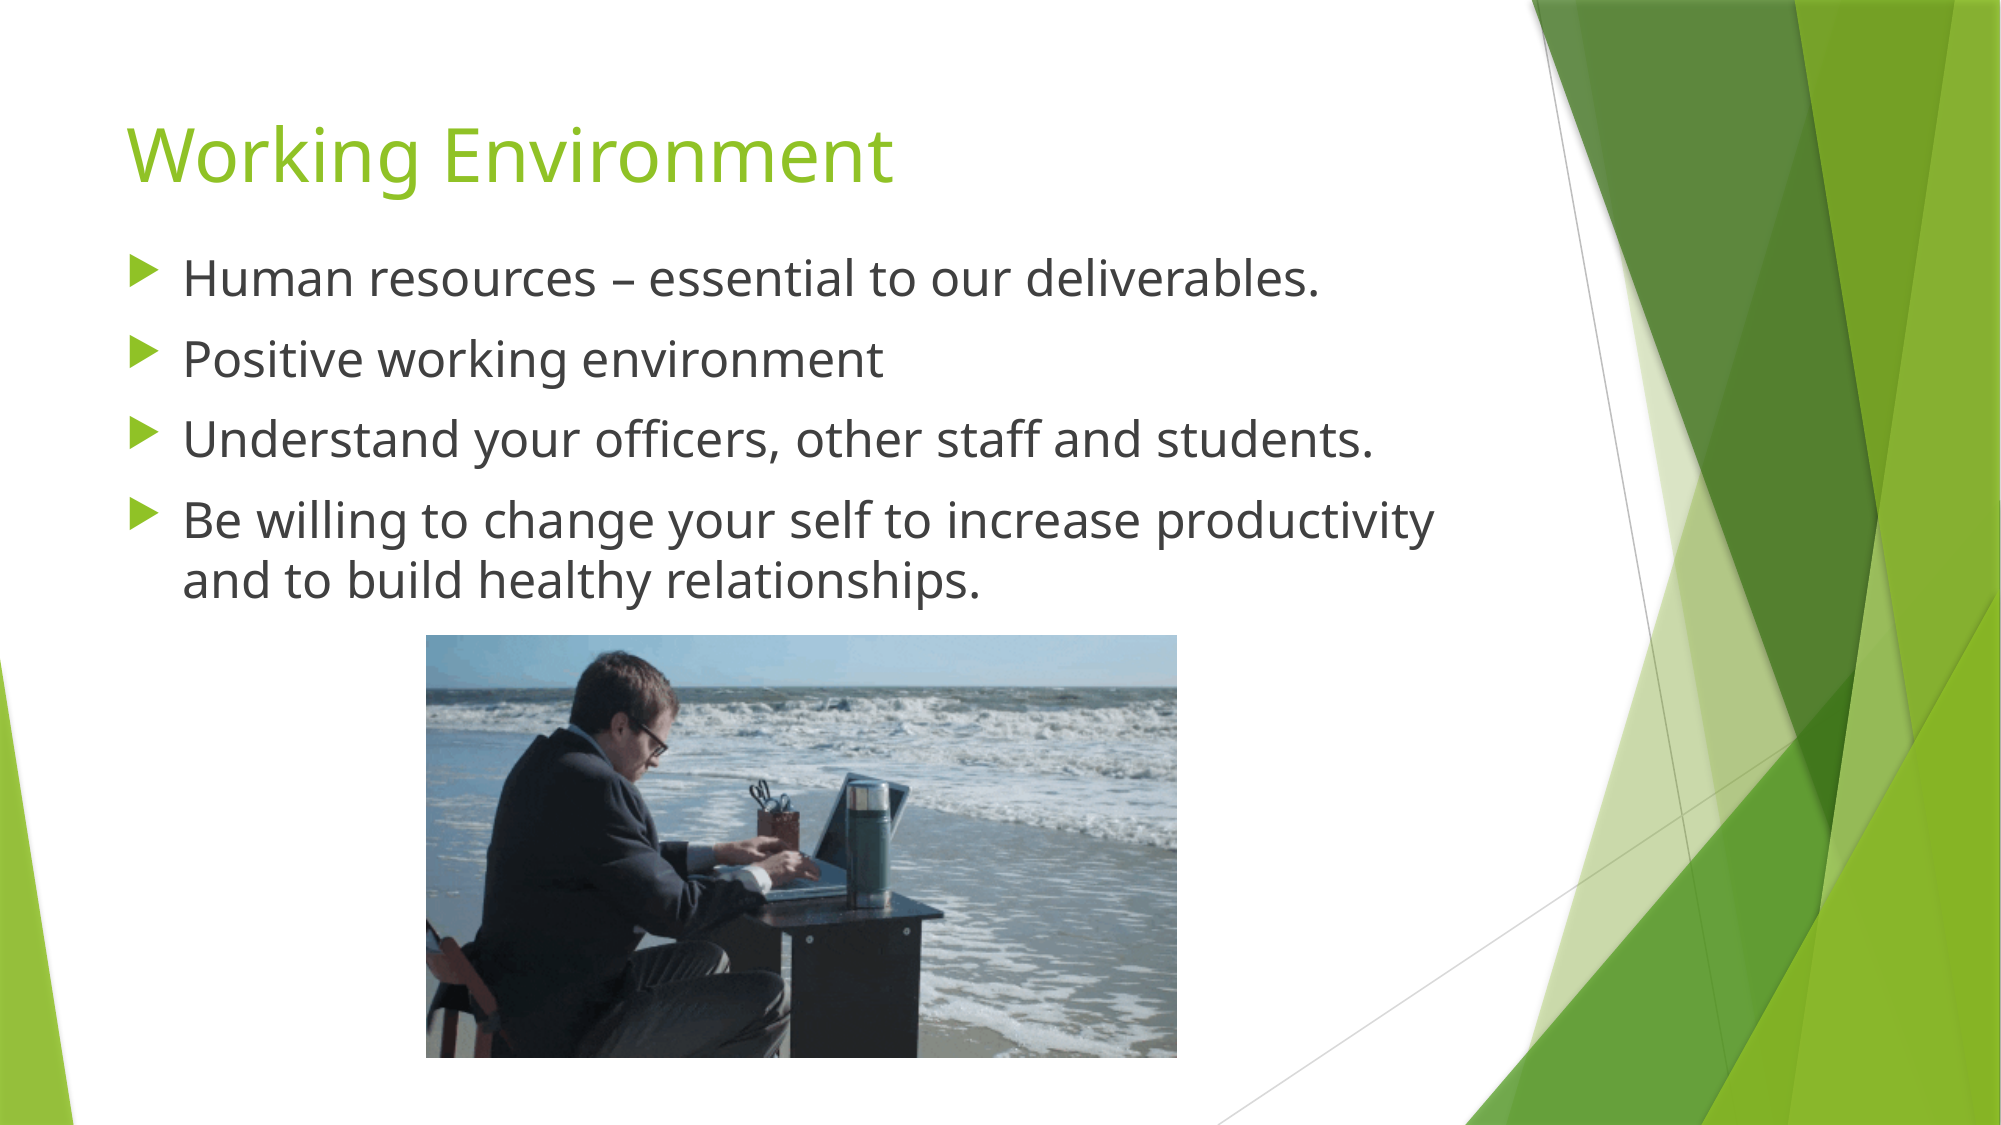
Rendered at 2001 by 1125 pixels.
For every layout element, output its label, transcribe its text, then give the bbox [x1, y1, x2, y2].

list Human resources – essential to our deliverables. Positive working environment Understand your officers, other staff and students. Be willing to change your self to increase productivity and to build healthy relationships. [111, 238, 1522, 876]
picture [425, 634, 1177, 1058]
title Working Environment [111, 99, 1522, 238]
